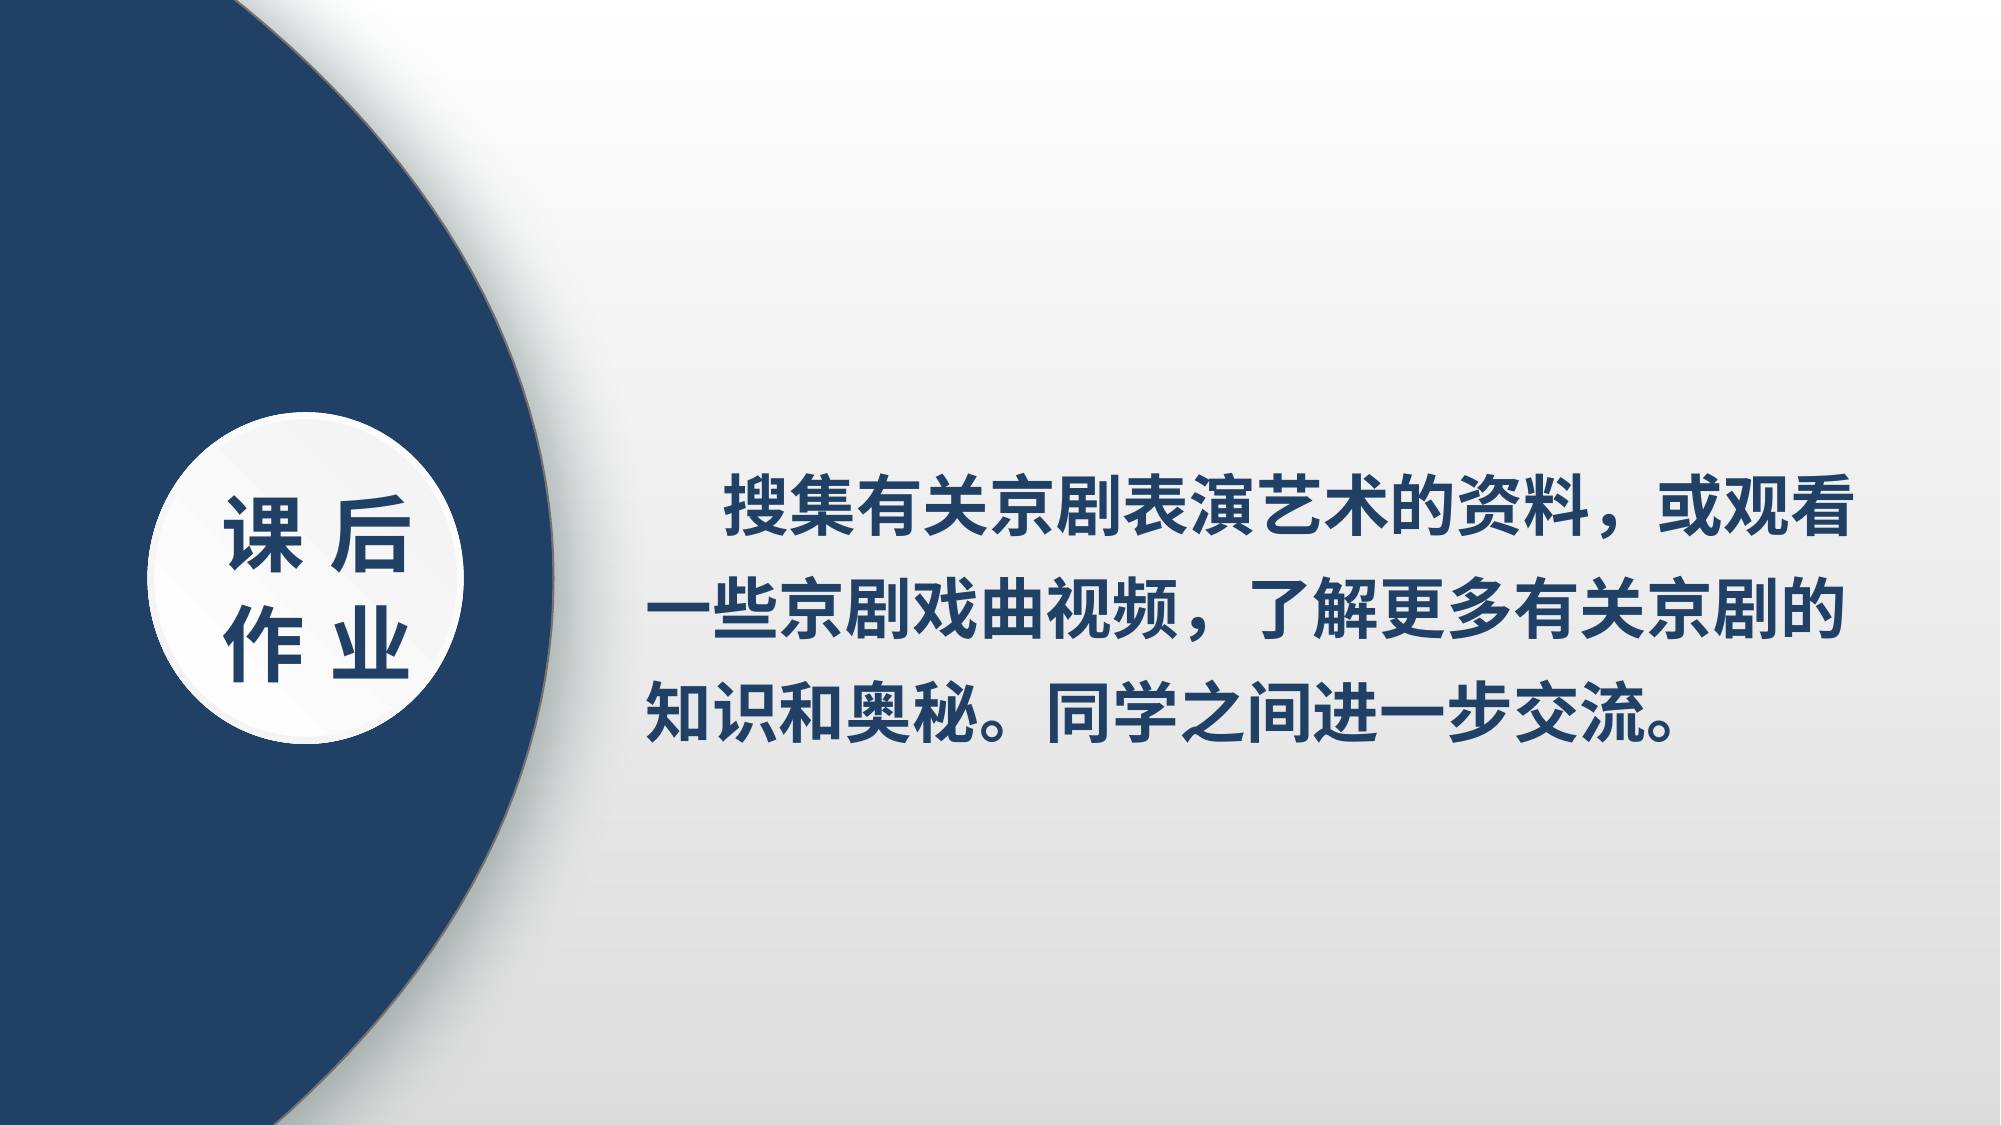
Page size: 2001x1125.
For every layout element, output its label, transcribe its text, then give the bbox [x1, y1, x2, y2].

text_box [147, 412, 473, 744]
text_box [0, 0, 555, 1125]
text_box 搜集有关京剧表演艺术的资料，或观看一些京剧戏曲视频，了解更多有关京剧的知识和奥秘。同学之间进一步交流。 [630, 431, 1889, 683]
